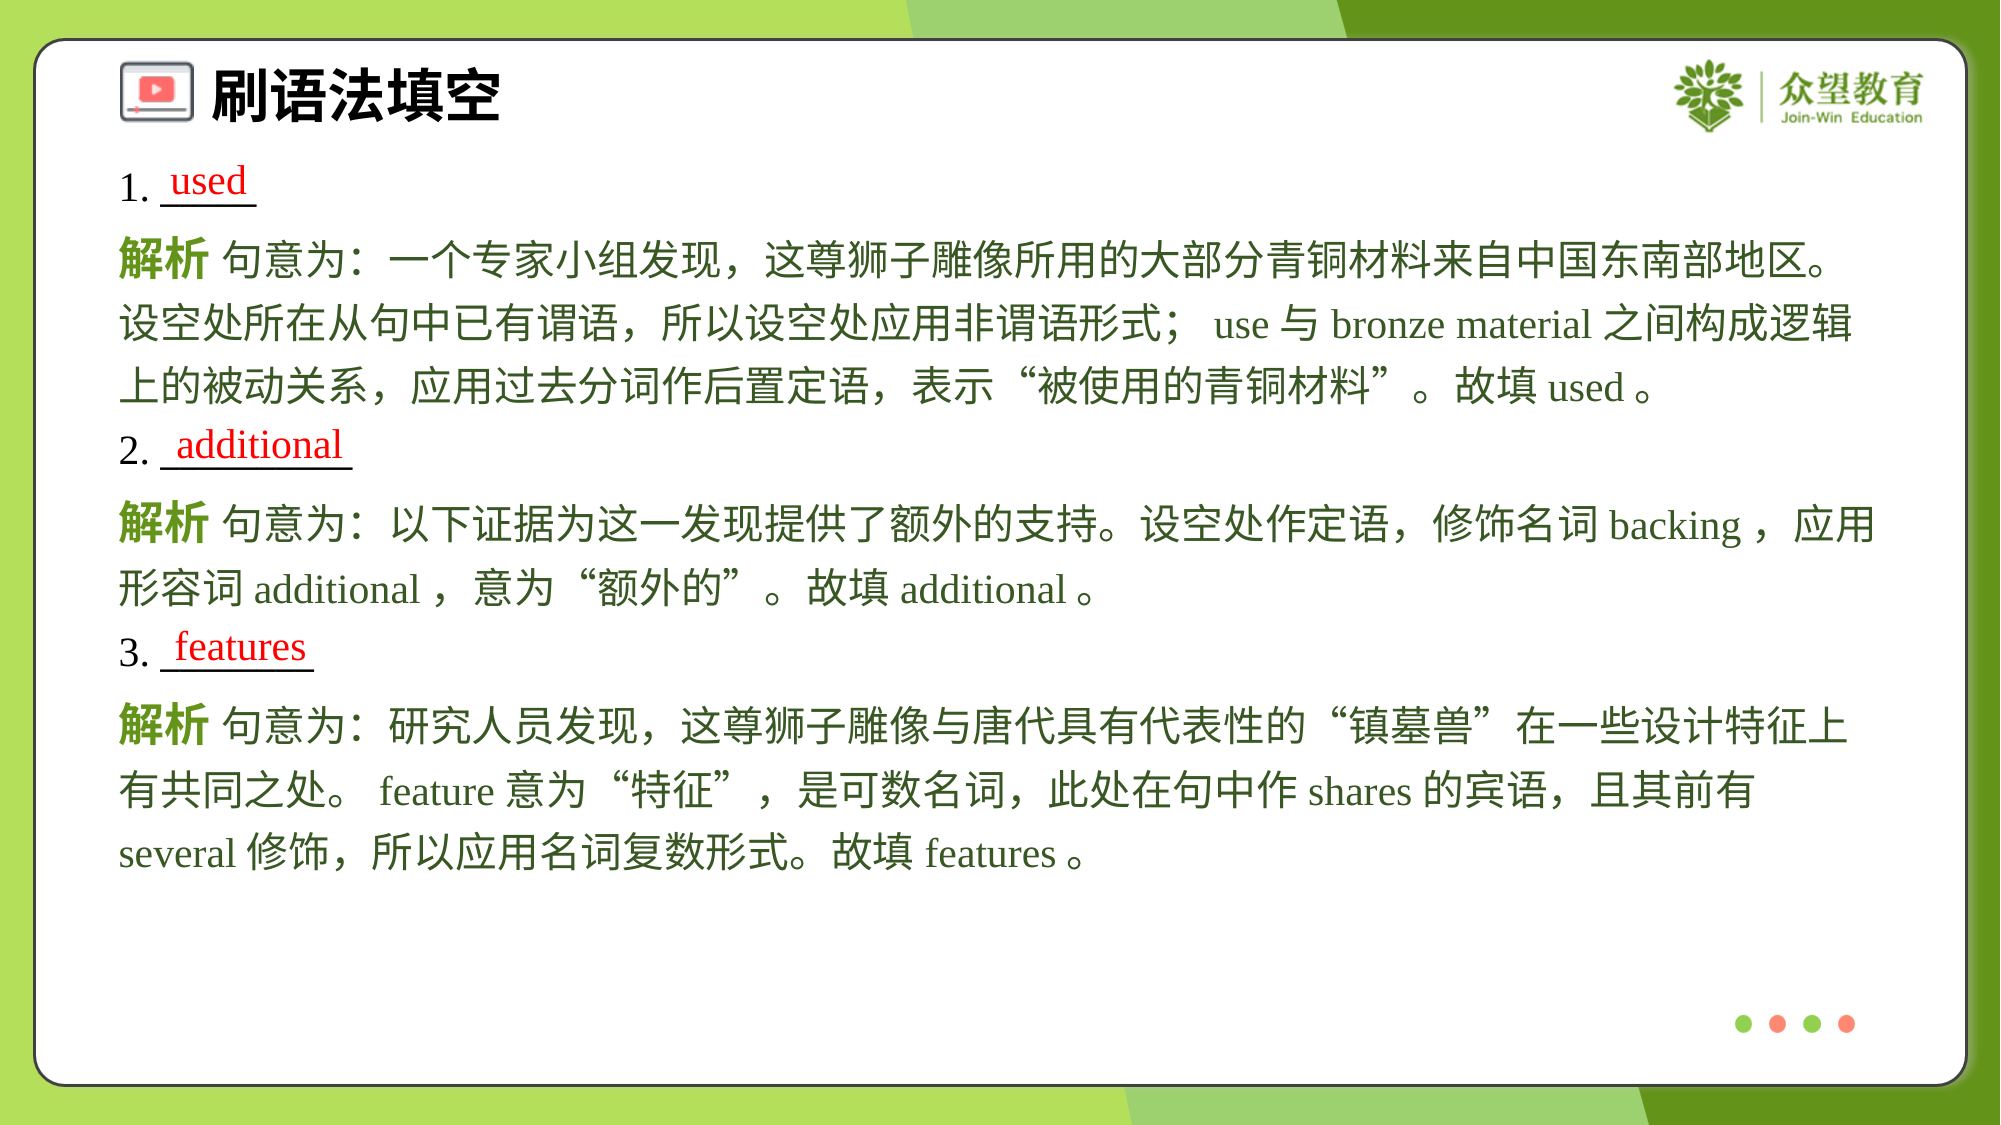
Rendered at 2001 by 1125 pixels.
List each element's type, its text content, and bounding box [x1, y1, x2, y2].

text_box 解析 句意为：一个专家小组发现，这尊狮子雕像所用的大部分青铜材料来自中国东南部地区。设空处所在从句中已有谓语，所以设空处应用非谓语形式；use与bronze material之间构成逻辑上的被动关系，应用过去分词作后置定语，表示“被使用的青铜材料”。故填used。 [118, 215, 1883, 405]
text_box 解析 句意为：研究人员发现，这尊狮子雕像与唐代具有代表性的“镇墓兽”在一些设计特征上有共同之处。feature意为“特征”，是可数名词，此处在句中作shares的宾语，且其前有several修饰，所以应用名词复数形式。故填features。 [118, 682, 1883, 872]
text_box additional [172, 404, 348, 463]
picture [0, 0, 2000, 1125]
text_box 3. ________ [118, 612, 1883, 670]
text_box used [165, 140, 252, 199]
text_box 1. _____ [118, 146, 1883, 204]
text_box 解析 句意为：以下证据为这一发现提供了额外的支持。设空处作定语，修饰名词backing，应用形容词additional，意为“额外的”。故填additional。 [118, 480, 1883, 607]
text_box features [170, 606, 311, 665]
text_box 2. __________ [118, 410, 1883, 468]
